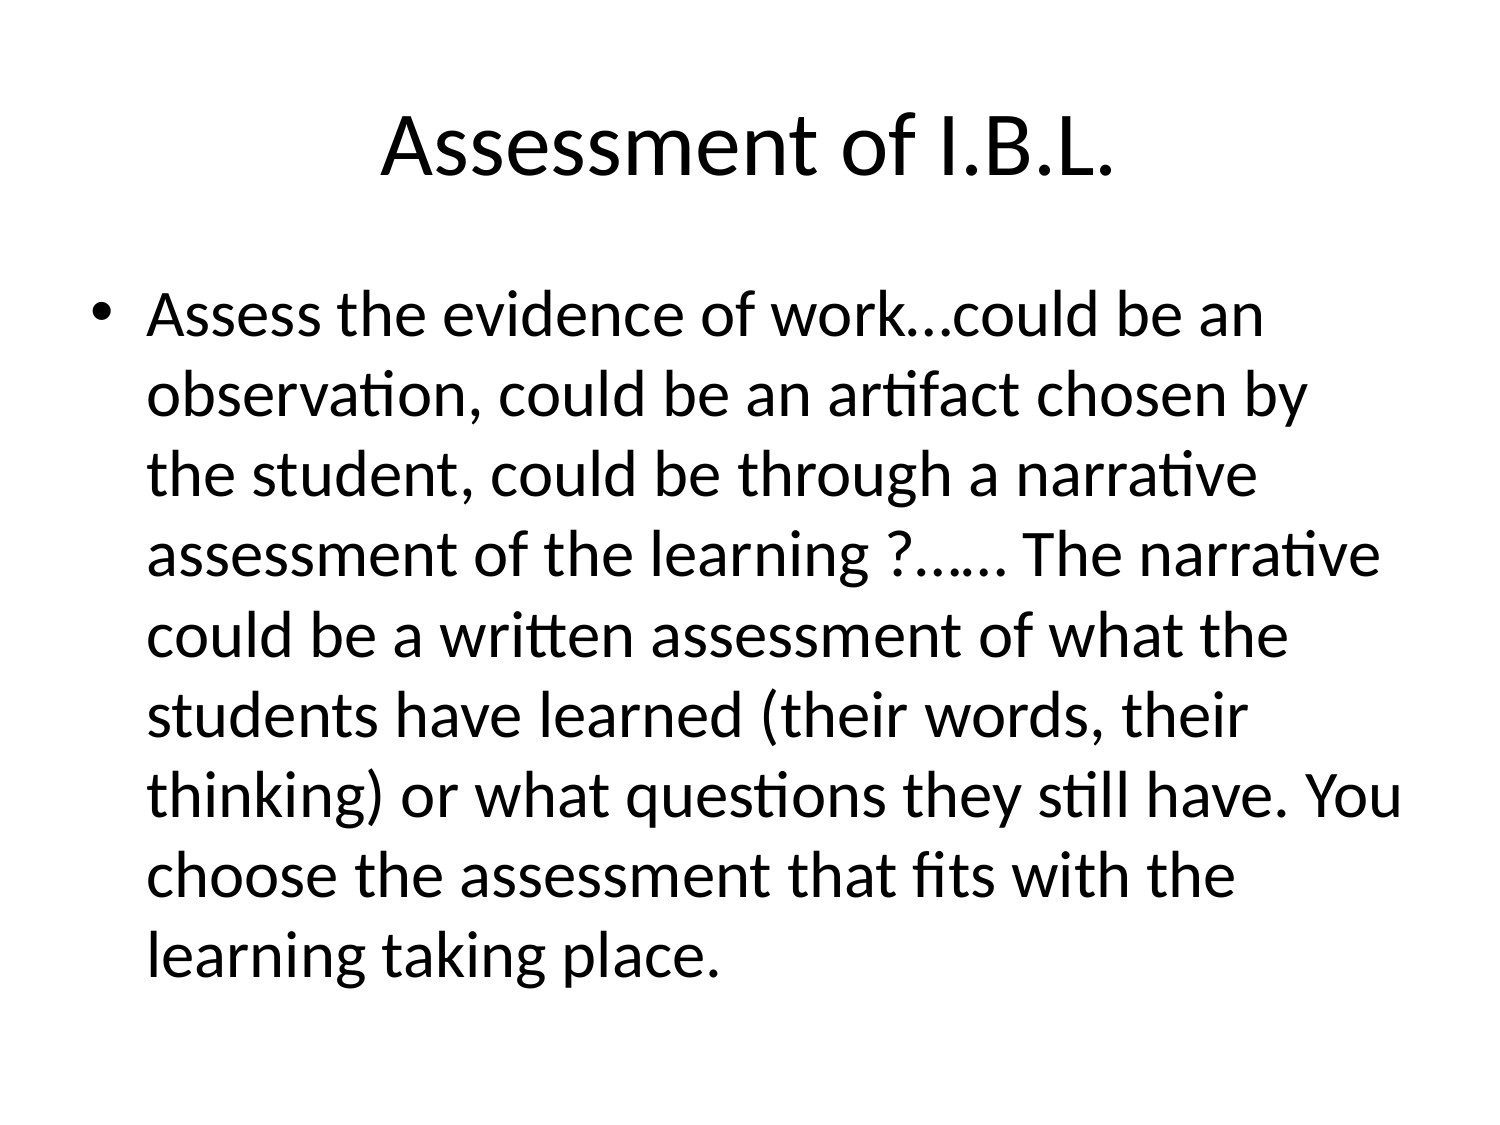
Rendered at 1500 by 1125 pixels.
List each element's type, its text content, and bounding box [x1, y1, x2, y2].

title Assessment of I.B.L. [75, 45, 1425, 233]
list Assess the evidence of work…could be an observation, could be an artifact chosen by the student, could be through a narrative assessment of the learning ?…… The narrative could be a written assessment of what the students have learned (their words, their thinking) or what questions they still have. You choose the assessment that fits with the learning taking place. [75, 262, 1425, 1005]
